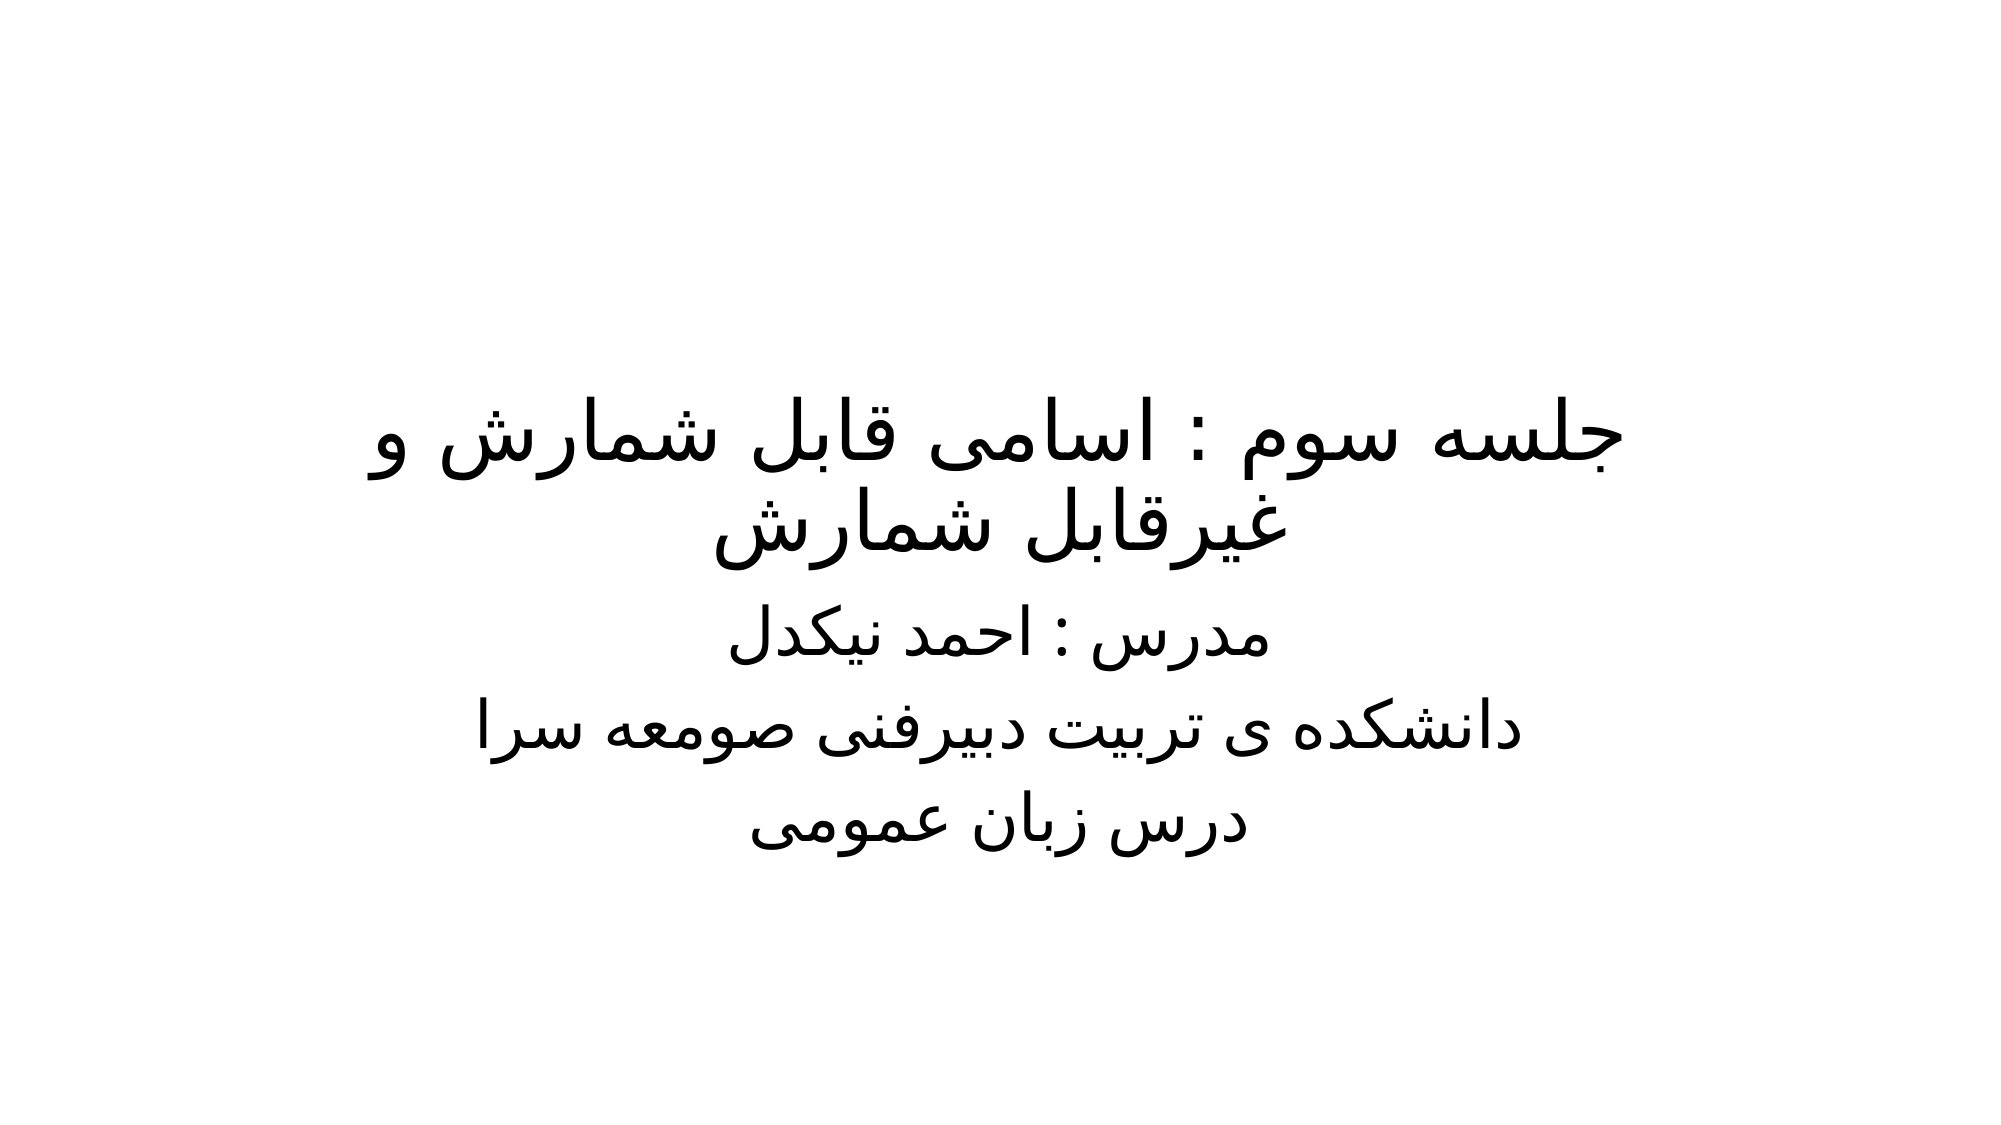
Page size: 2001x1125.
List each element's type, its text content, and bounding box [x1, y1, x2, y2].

title جلسه سوم : اسامی قابل شمارش و غیرقابل شمارش [249, 184, 1750, 576]
subtitle مدرس : احمد نیکدل دانشکده ی تربیت دبیرفنی صومعه سرا درس زبان عمومی [249, 590, 1750, 863]
